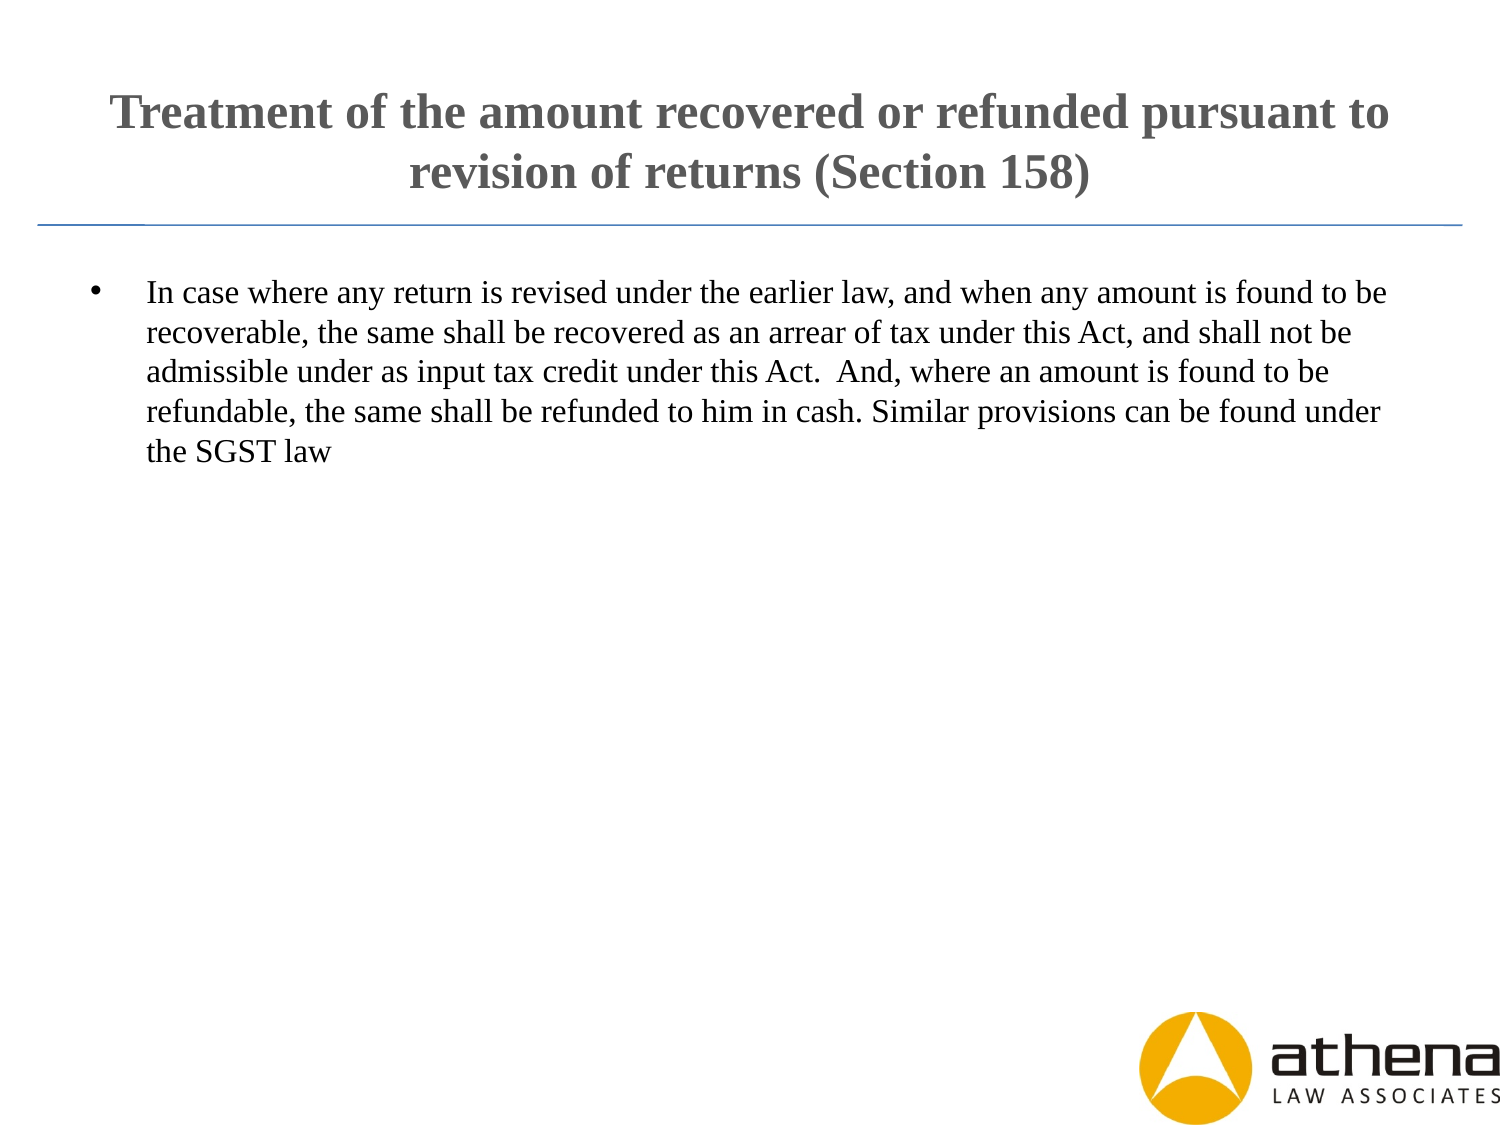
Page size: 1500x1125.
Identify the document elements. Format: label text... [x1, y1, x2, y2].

title Treatment of the amount recovered or refunded pursuant to revision of returns (Section 158) [75, 45, 1425, 233]
picture [1139, 1012, 1500, 1125]
list In case where any return is revised under the earlier law, and when any amount is found to be recoverable, the same shall be recovered as an arrear of tax under this Act, and shall not be admissible under as input tax credit under this Act. And, where an amount is found to be refundable, the same shall be refunded to him in cash. Similar provisions can be found under the SGST law [75, 262, 1425, 1005]
